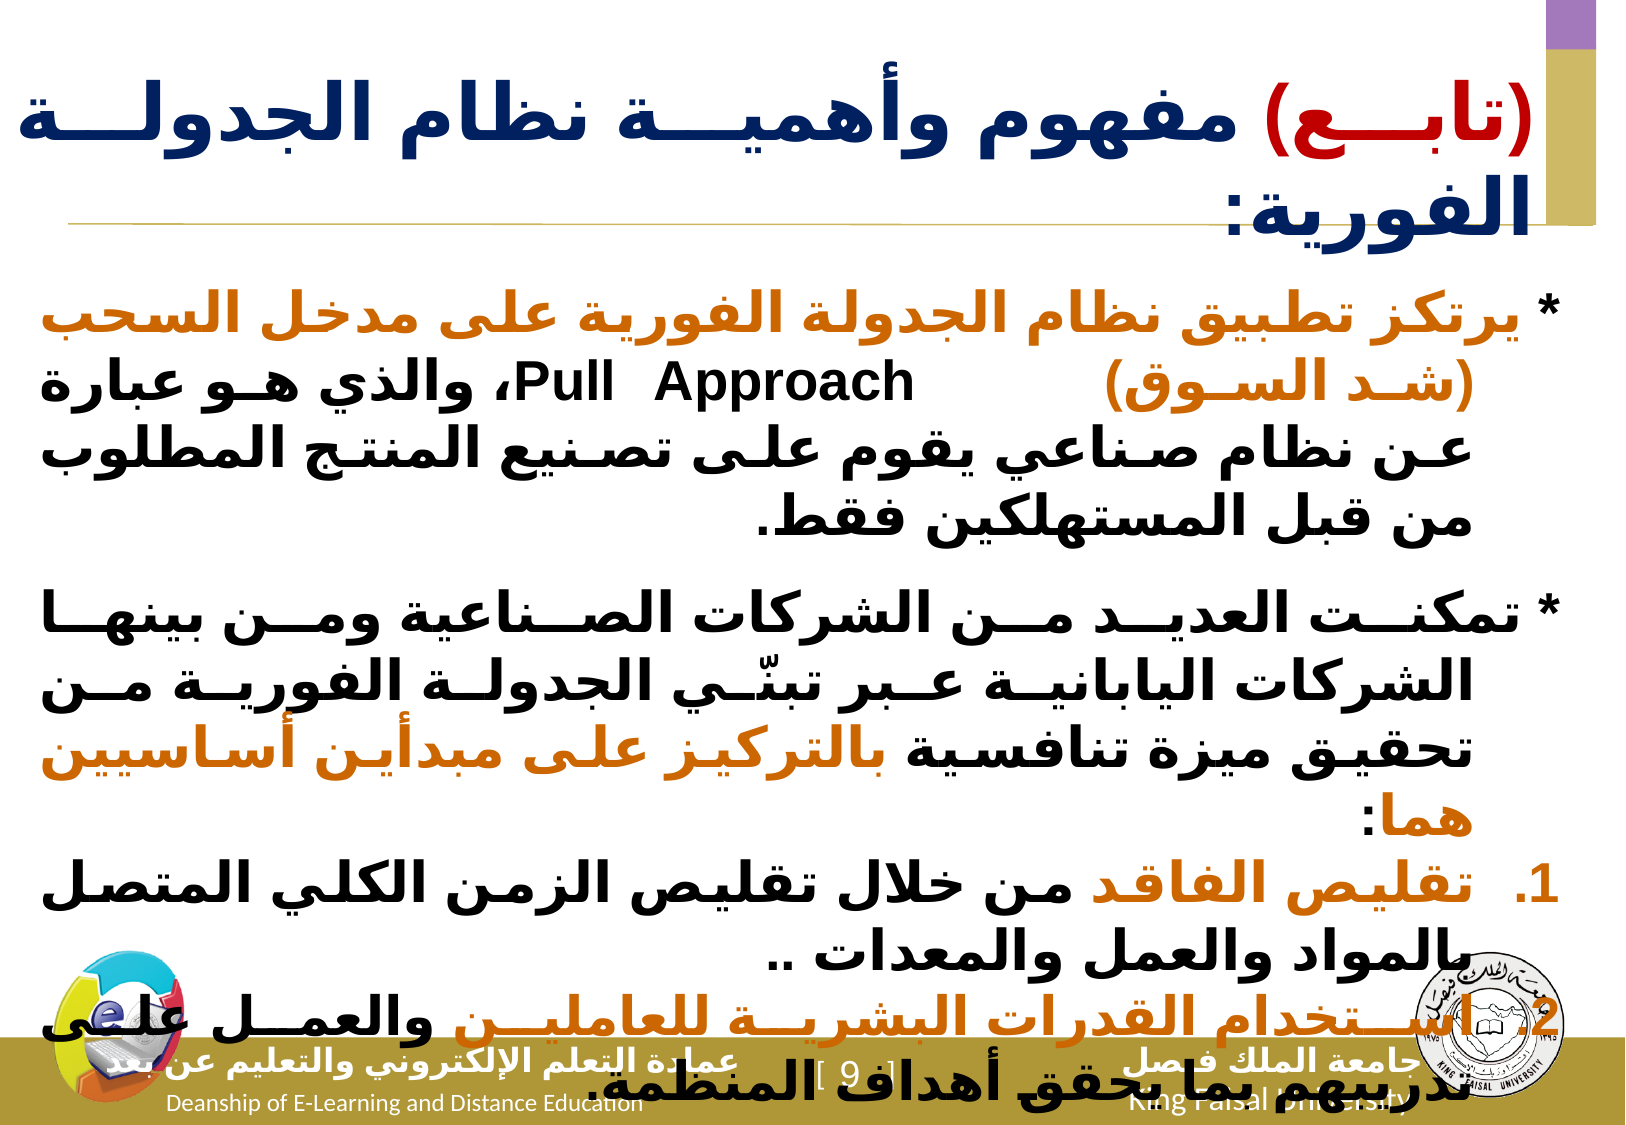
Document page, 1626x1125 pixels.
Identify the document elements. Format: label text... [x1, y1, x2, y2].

title (تابع) مفهوم وأهمية نظام الجدولة الفورية: [0, 74, 1551, 238]
text_box * يرتكز تطبيق نظام الجدولة الفورية على مدخل السحب (شد السوق) Pull Approach، والذي هو عبارة عن نظام صناعي يقوم على تصنيع المنتج المطلوب من قبل المستهلكين فقط. * تمكنت العديد من الشركات الصناعية ومن بينها الشركات اليابانية عبر تبنّي الجدولة الفورية من تحقيق ميزة تنافسية بالتركيز على مبدأين أساسيين هما: تقليص الفاقد من خلال تقليص الزمن الكلي المتصل بالمواد والعمل والمعدات .. استخدام القدرات البشرية للعاملين والعمل على تدريبهم بما يحقق أهداف المنظمة. * تعتبر الاستجابة السريعة لاحتياجات المستهلك مفتاح الميزة التنافسية للمنظمة، والتي تأتي من خلال تقليص زمن التصنيع الكلي بالتركيز على استخدام الجدولة الفورية. [24, 269, 1575, 1125]
